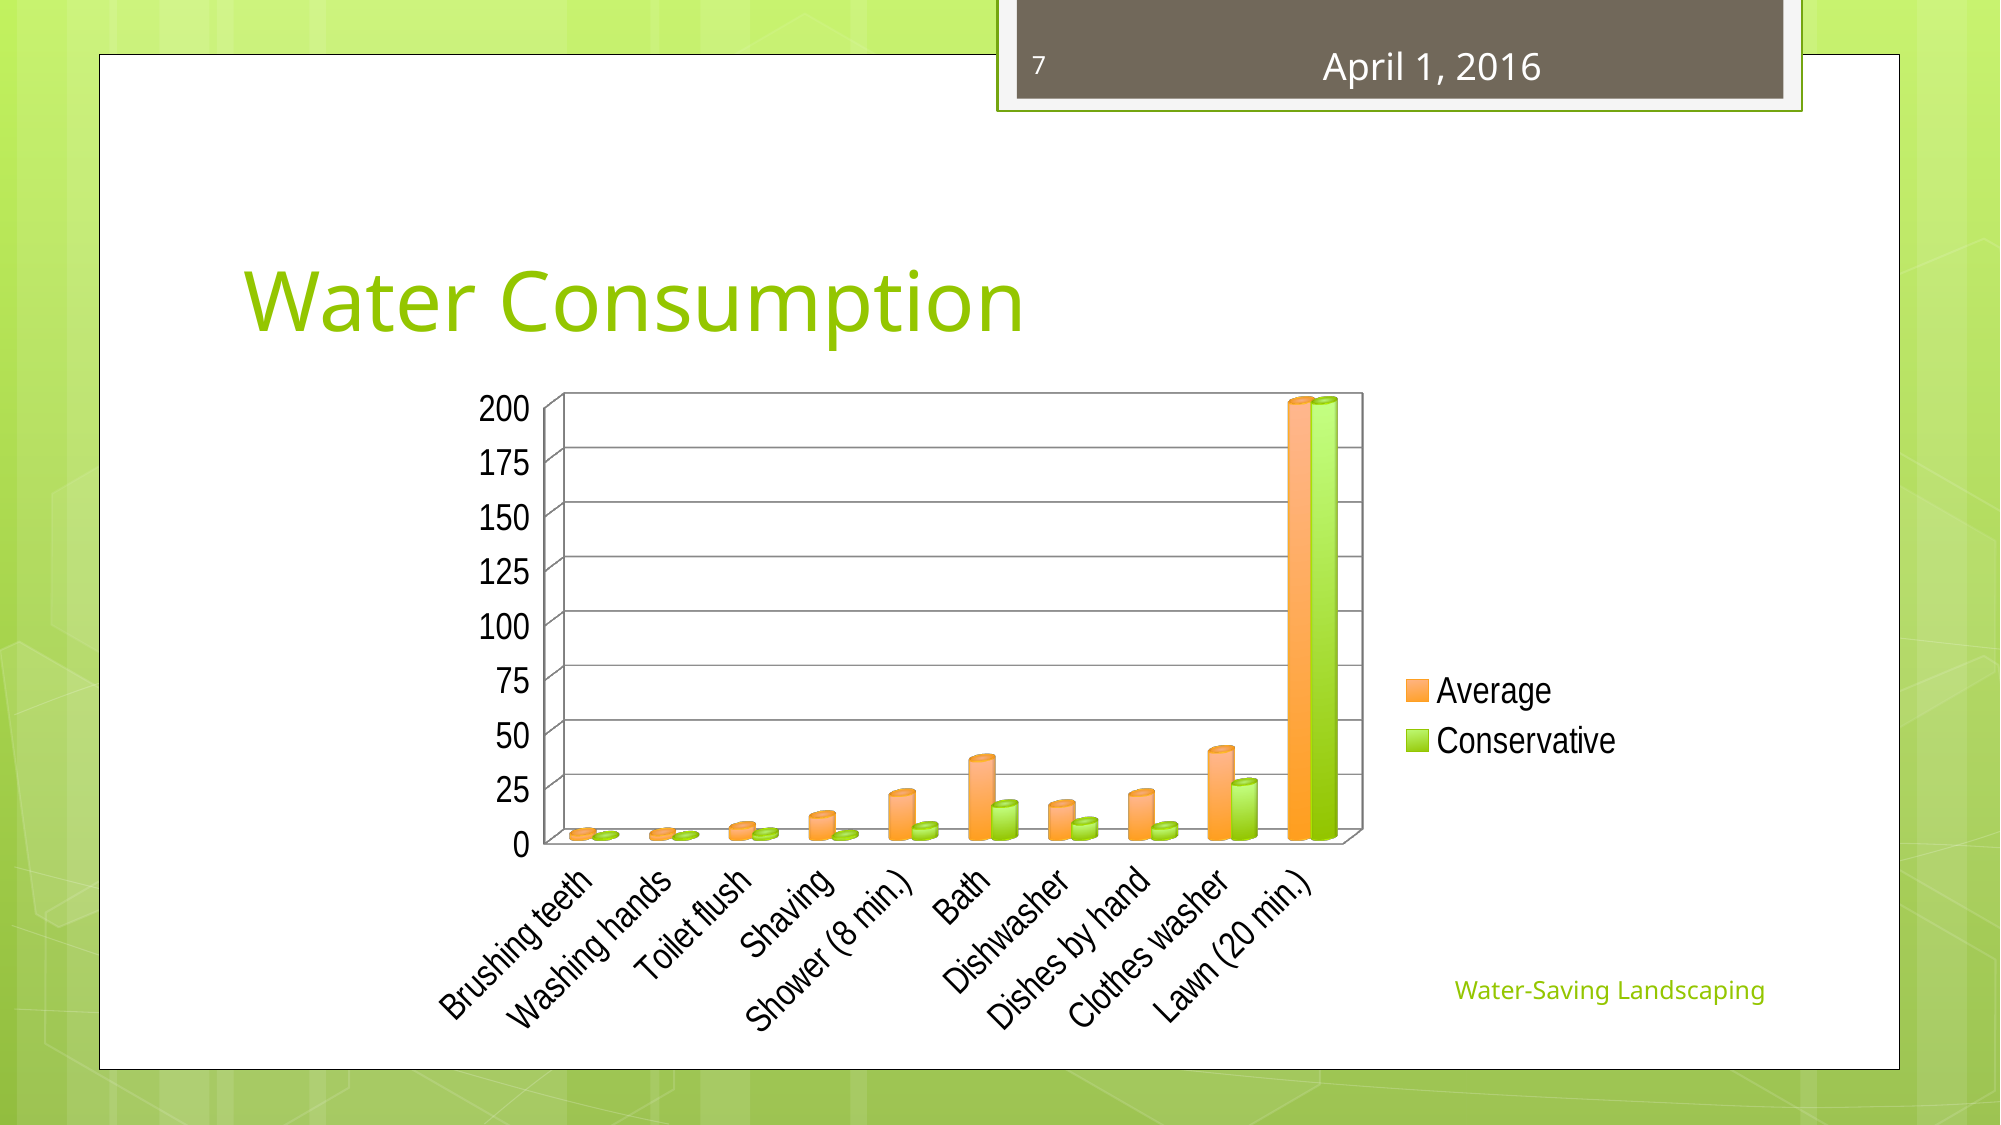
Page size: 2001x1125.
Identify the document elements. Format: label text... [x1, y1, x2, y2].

chart [399, 374, 1642, 1057]
title Water Consumption [228, 168, 1765, 357]
footer Water-Saving Landscaping [1647, 960, 1782, 1020]
slide_number 7 [1016, 36, 1309, 97]
